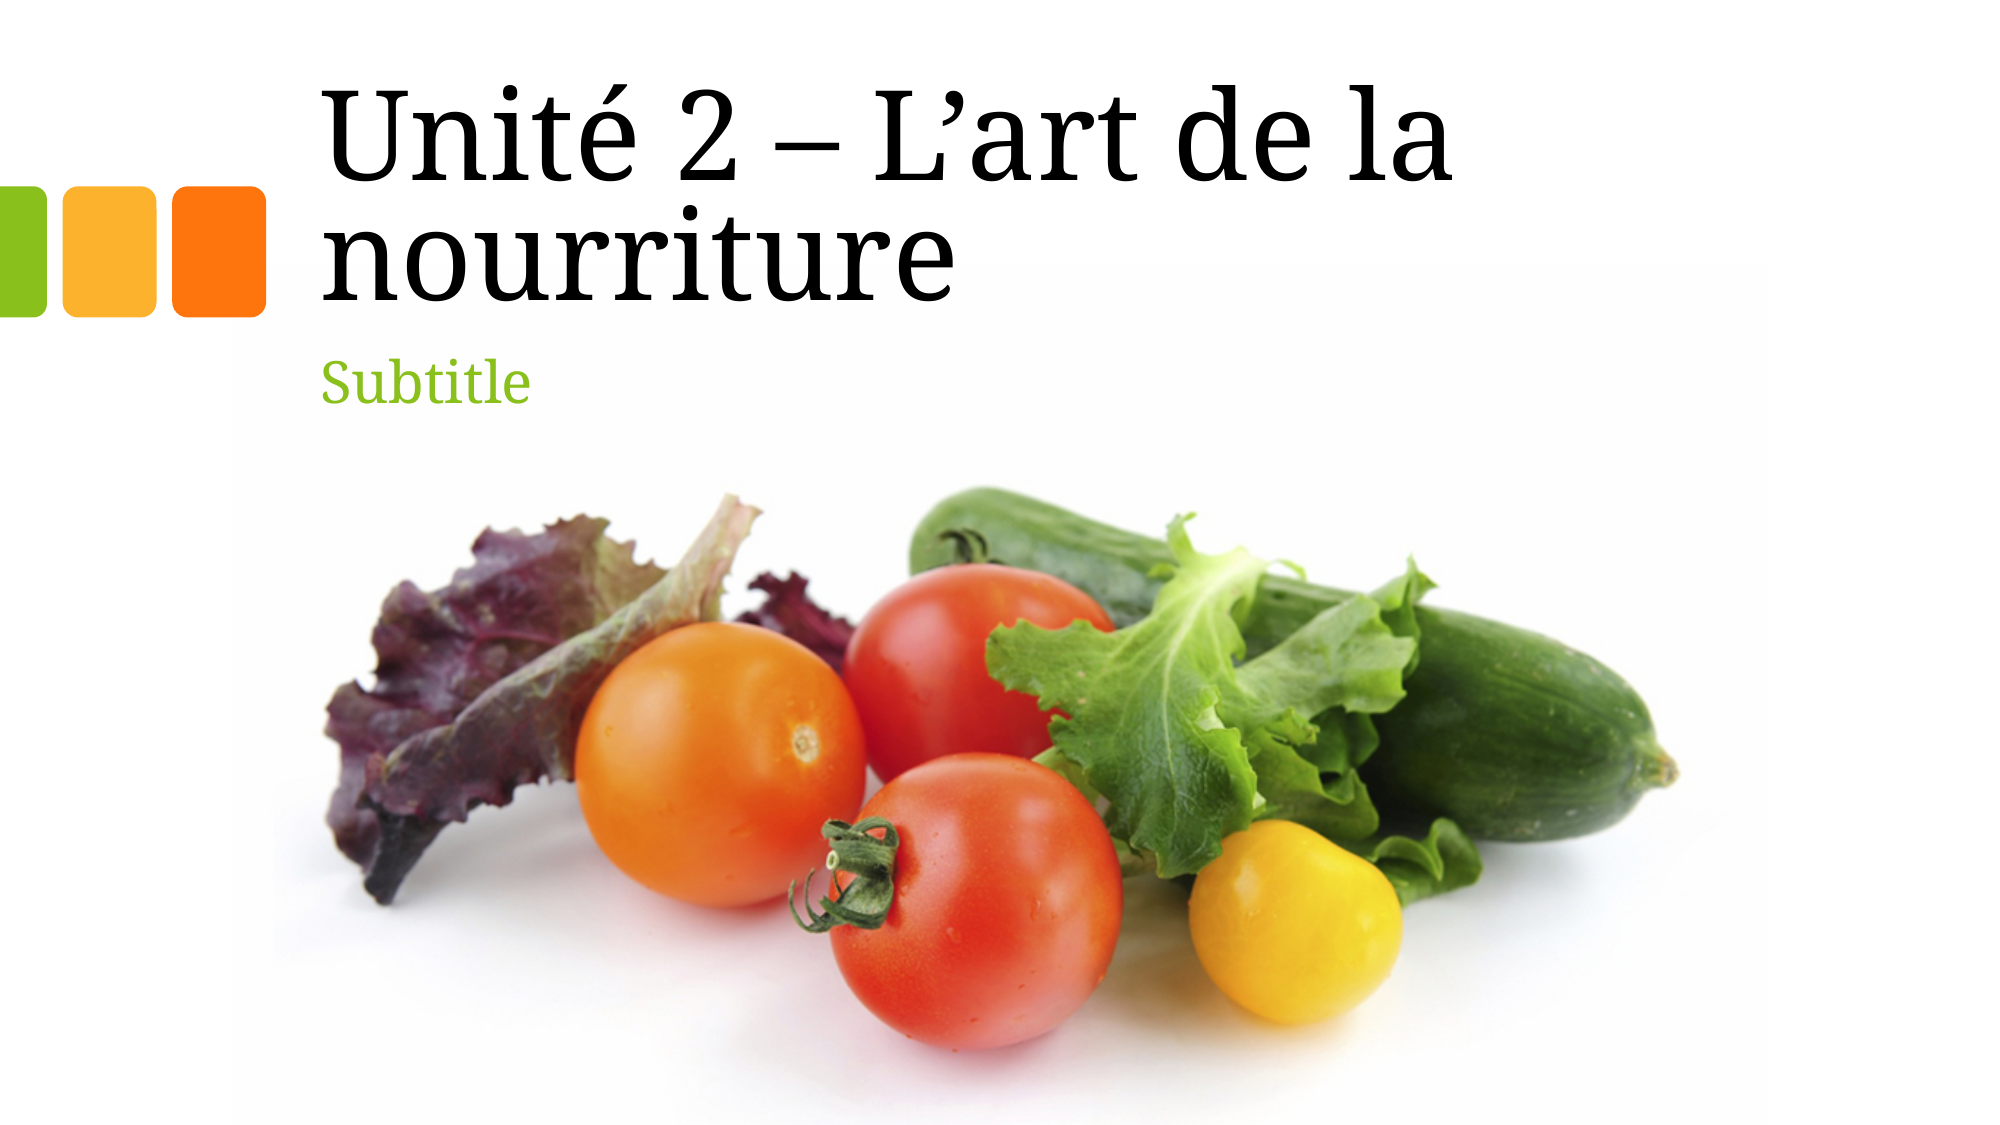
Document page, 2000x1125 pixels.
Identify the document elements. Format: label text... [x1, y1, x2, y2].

title Unité 2 – L’art de la nourriture [299, 59, 1800, 335]
subtitle Subtitle [299, 342, 1800, 489]
picture [0, 0, 2000, 1125]
